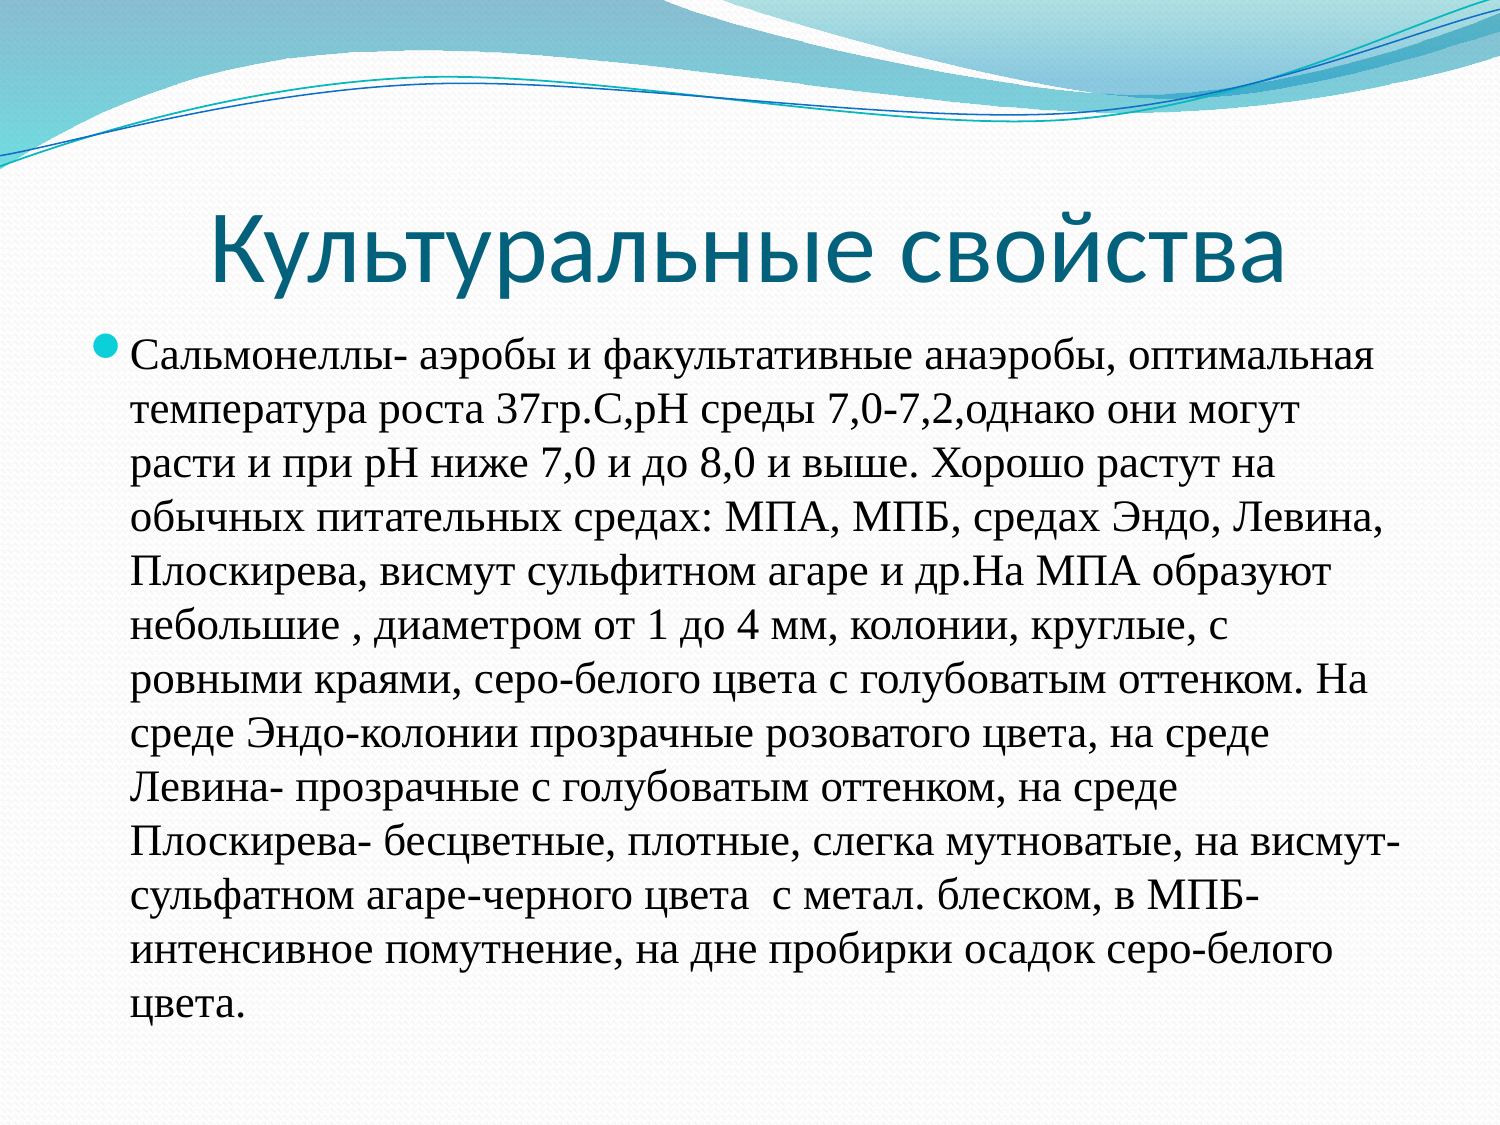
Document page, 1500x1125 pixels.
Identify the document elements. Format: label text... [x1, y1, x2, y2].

list Сальмонеллы- аэробы и факультативные анаэробы, оптимальная температура роста 37гр.С,рН среды 7,0-7,2,однако они могут расти и при рН ниже 7,0 и до 8,0 и выше. Хорошо растут на обычных питательных средах: МПА, МПБ, средах Эндо, Левина, Плоскирева, висмут сульфитном агаре и др.На МПА образуют небольшие , диаметром от 1 до 4 мм, колонии, круглые, с ровными краями, серо-белого цвета с голубоватым оттенком. На среде Эндо-колонии прозрачные розоватого цвета, на среде Левина- прозрачные с голубоватым оттенком, на среде Плоскирева- бесцветные, плотные, слегка мутноватые, на висмут-сульфатном агаре-черного цвета с метал. блеском, в МПБ- интенсивное помутнение, на дне пробирки осадок серо-белого цвета. [75, 317, 1425, 1038]
title Культуральные свойства [75, 115, 1425, 303]
